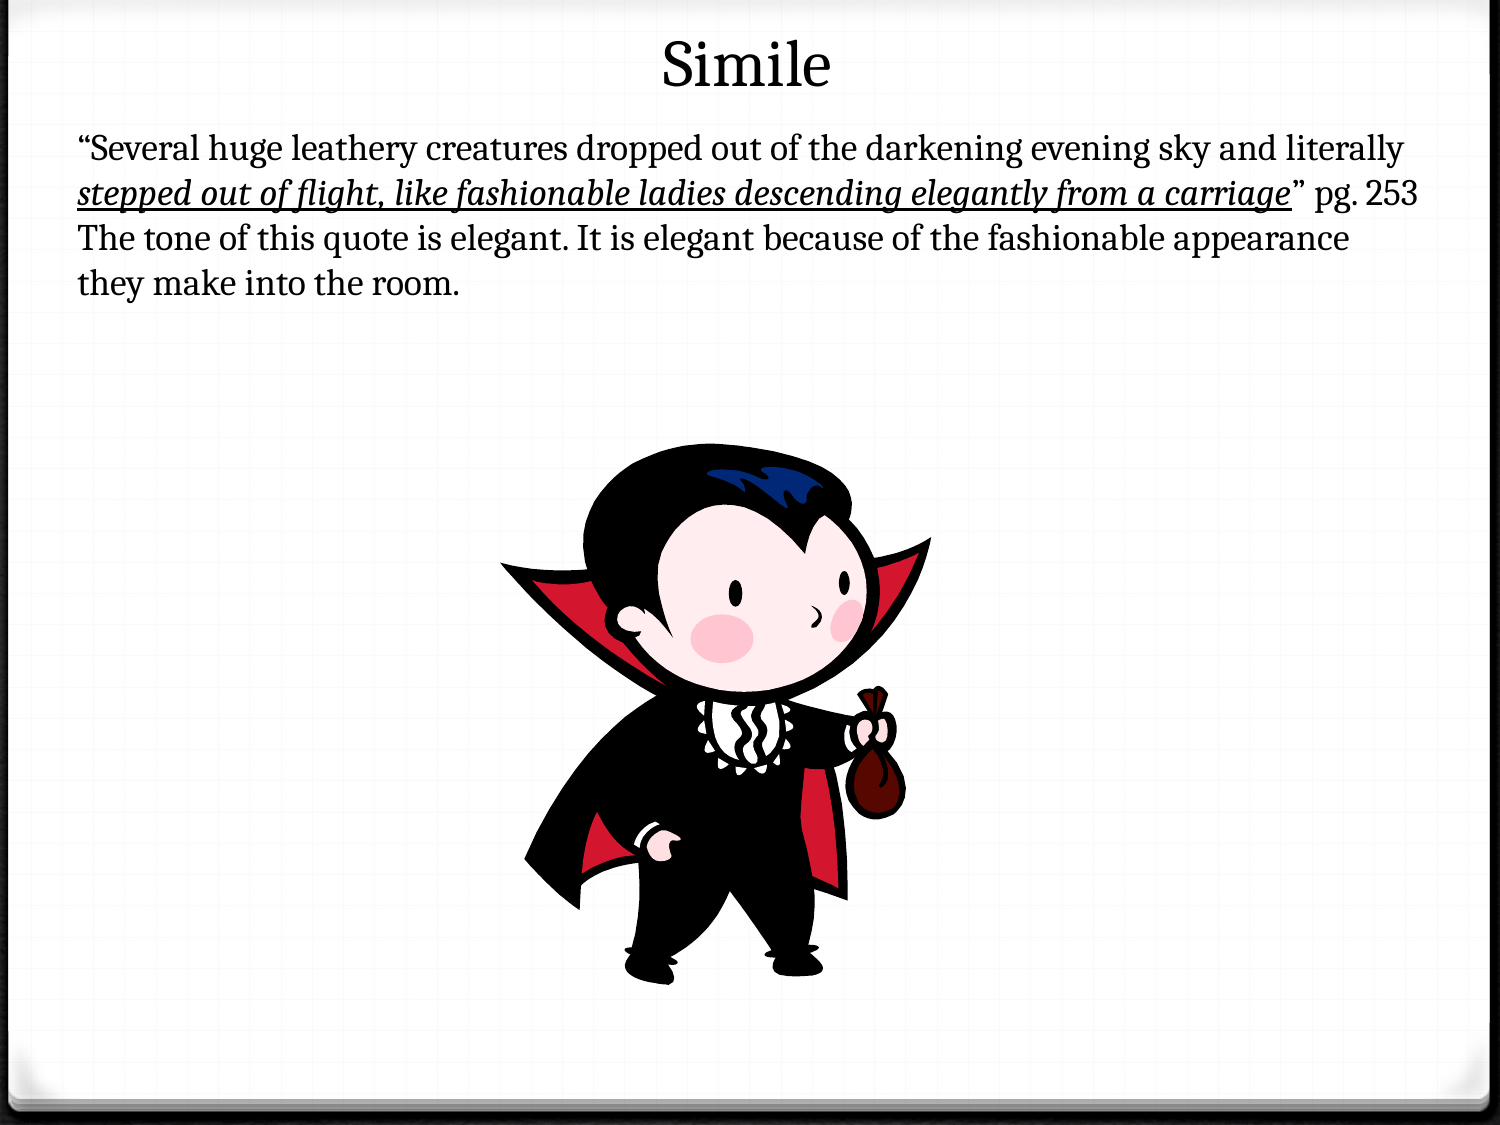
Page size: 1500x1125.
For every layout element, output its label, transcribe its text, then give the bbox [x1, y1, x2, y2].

text_box “Several huge leathery creatures dropped out of the darkening evening sky and literally stepped out of flight, like fashionable ladies descending elegantly from a carriage” pg. 253 The tone of this quote is elegant. It is elegant because of the fashionable appearance they make into the room. [62, 115, 1438, 311]
text_box Simile [73, 12, 1424, 108]
picture [0, 0, 1500, 1125]
